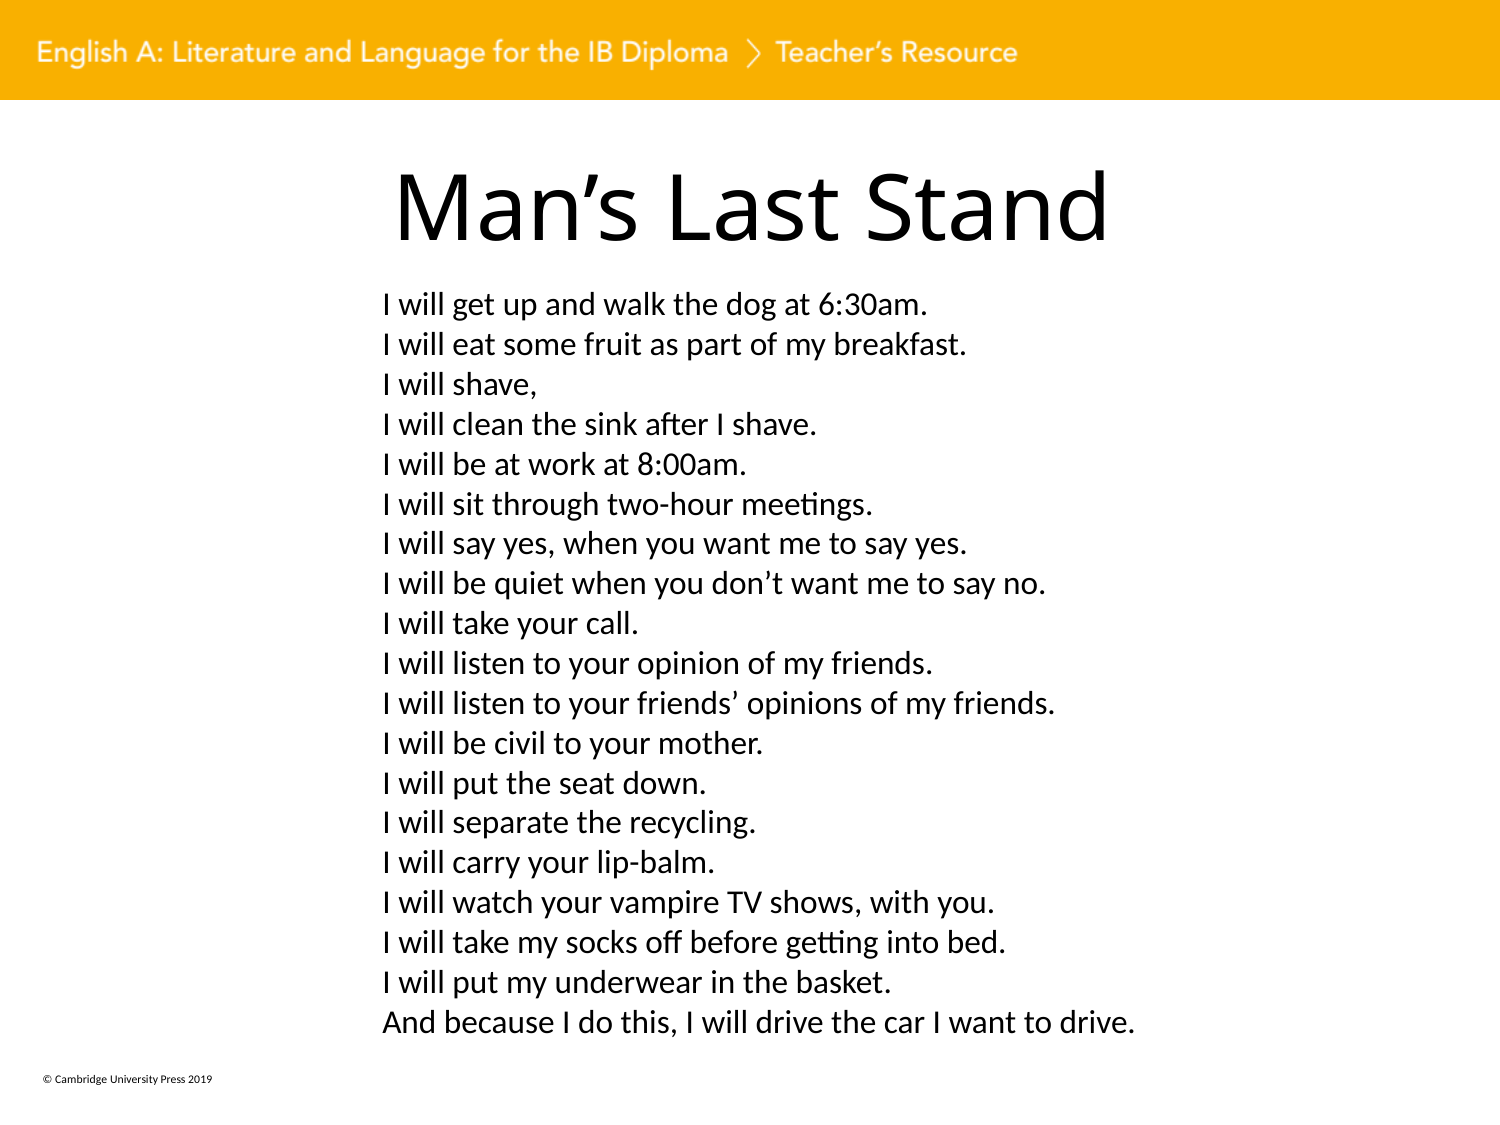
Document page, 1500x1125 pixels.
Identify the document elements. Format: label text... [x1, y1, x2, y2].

subtitle © Cambridge University Press 2019 [27, 1063, 1388, 1093]
picture [0, 0, 1500, 101]
text_box Man’s Last Stand [27, 110, 1478, 298]
text_box I will get up and walk the dog at 6:30am. I will eat some fruit as part of my breakfast. I will shave, I will clean the sink after I shave. I will be at work at 8:00am. I will sit through two-hour meetings. I will say yes, when you want me to say yes. I will be quiet when you don’t want me to say no. I will take your call. I will listen to your opinion of my friends. I will listen to your friends’ opinions of my friends. I will be civil to your mother. I will put the seat down. I will separate the recycling. I will carry your lip-balm. I will watch your vampire TV shows, with you. I will take my socks off before getting into bed. I will put my underwear in the basket. And because I do this, I will drive the car I want to drive. [367, 275, 1226, 1084]
